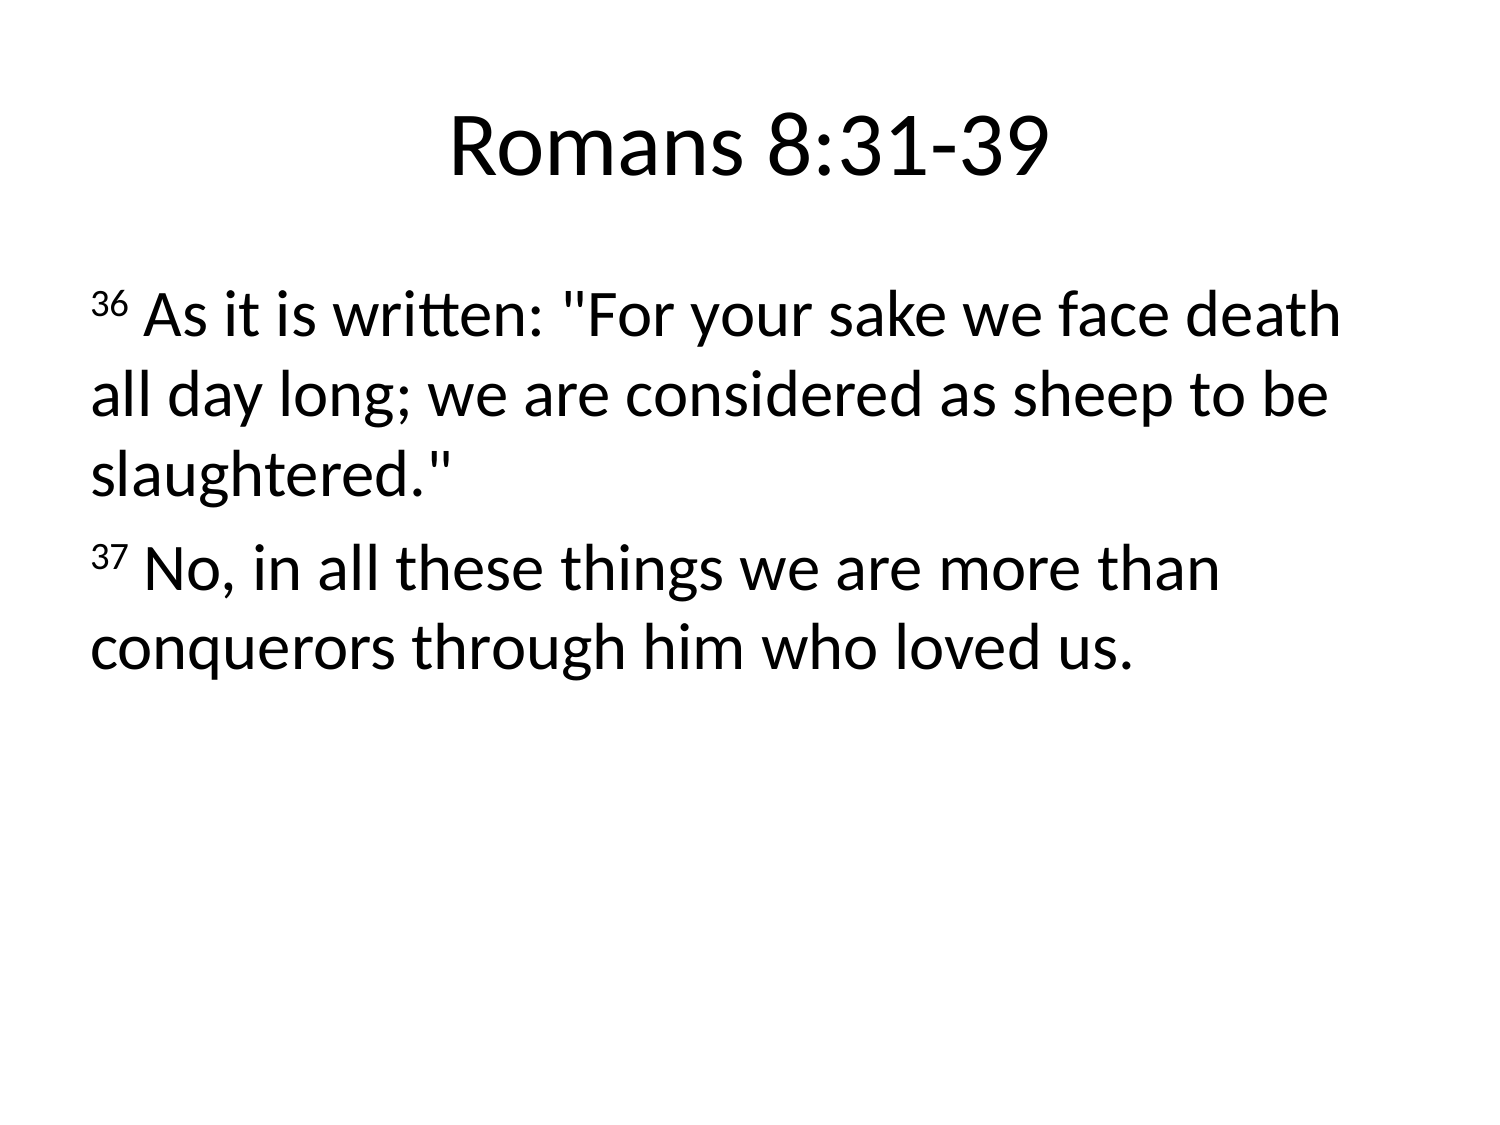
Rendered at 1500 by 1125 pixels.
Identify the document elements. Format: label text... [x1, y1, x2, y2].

title Romans 8:31-39 [75, 45, 1425, 233]
list 36 As it is written: "For your sake we face death all day long; we are considered as sheep to be slaughtered." 37 No, in all these things we are more than conquerors through him who loved us. [75, 262, 1425, 1005]
